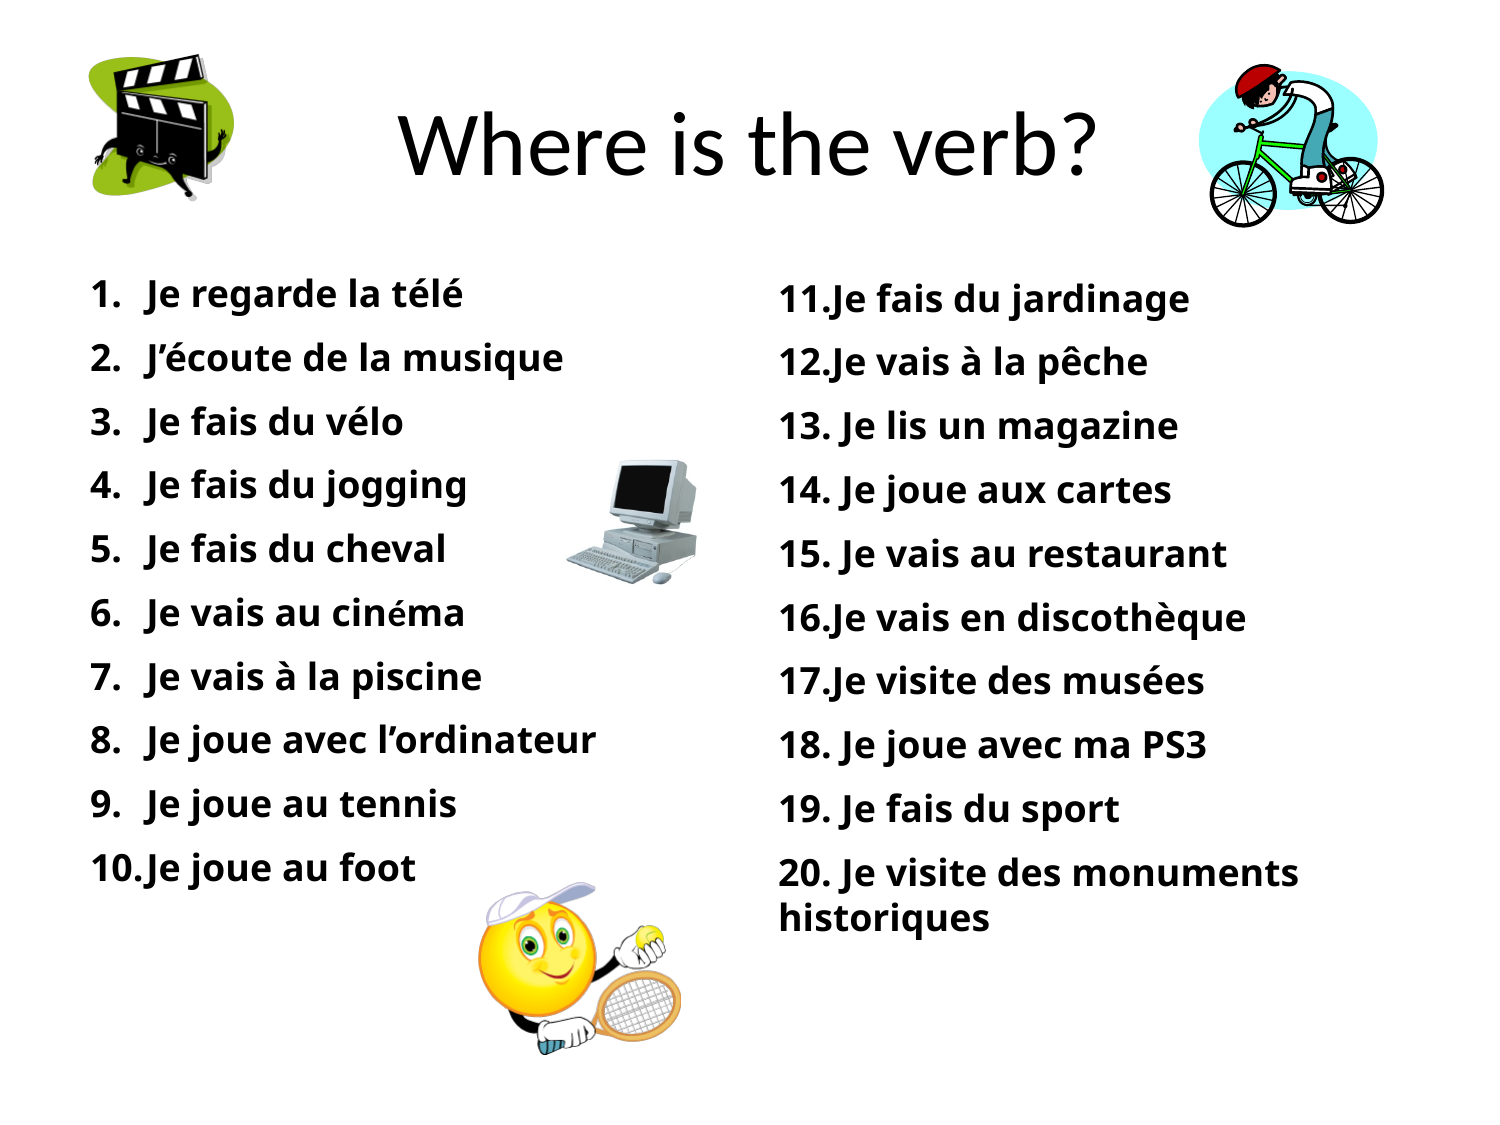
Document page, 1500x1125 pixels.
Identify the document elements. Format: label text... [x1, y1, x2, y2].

title Where is the verb? [75, 45, 1425, 233]
text_box 11.Je fais du jardinage 12.Je vais à la pêche 13. Je lis un magazine 14. Je joue aux cartes 15. Je vais au restaurant 16.Je vais en discothèque 17.Je visite des musées 18. Je joue avec ma PS3 19. Je fais du sport 20. Je visite des monuments historiques [763, 267, 1427, 1010]
list Je regarde la télé J’écoute de la musique Je fais du vélo Je fais du jogging Je fais du cheval Je vais au cinéma Je vais à la piscine Je joue avec l’ordinateur Je joue au tennis Je joue au foot [75, 262, 739, 961]
picture [477, 882, 681, 1056]
picture [560, 444, 721, 590]
picture [1198, 56, 1386, 233]
picture [88, 54, 235, 202]
